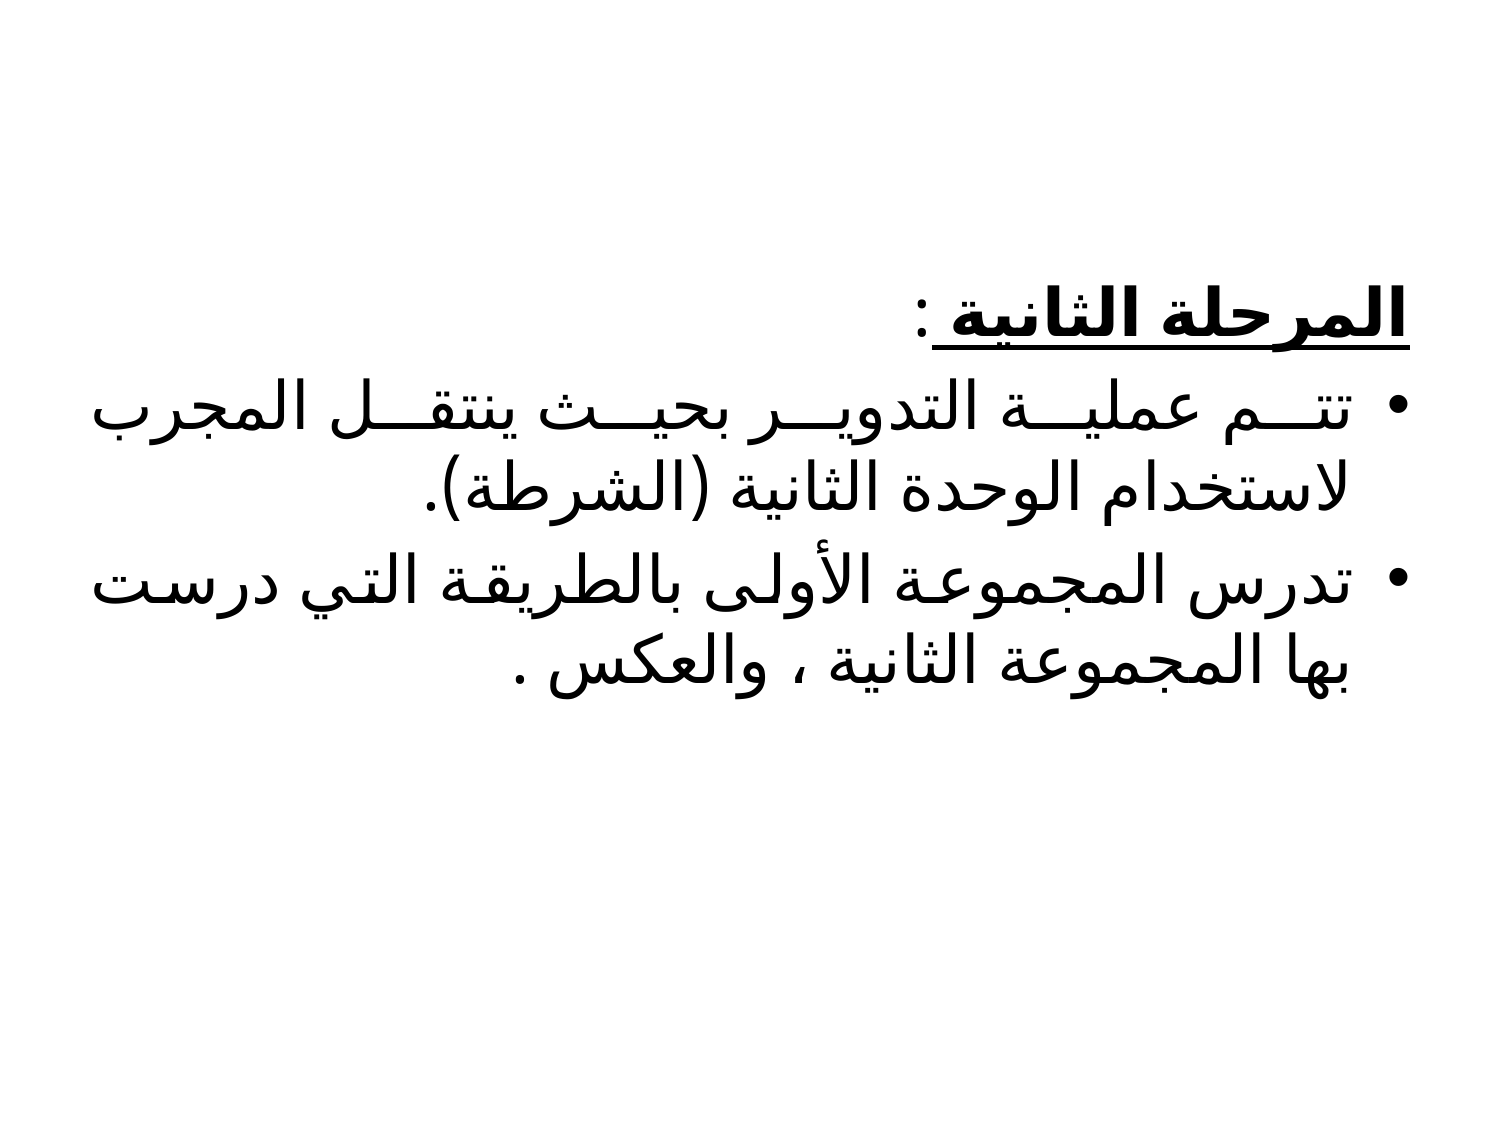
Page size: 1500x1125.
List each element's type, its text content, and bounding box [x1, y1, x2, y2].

list المرحلة الثانية : تتم عملية التدوير بحيث ينتقل المجرب لاستخدام الوحدة الثانية (الشرطة). تدرس المجموعة الأولى بالطريقة التي درست بها المجموعة الثانية ، والعكس . [75, 262, 1425, 1005]
